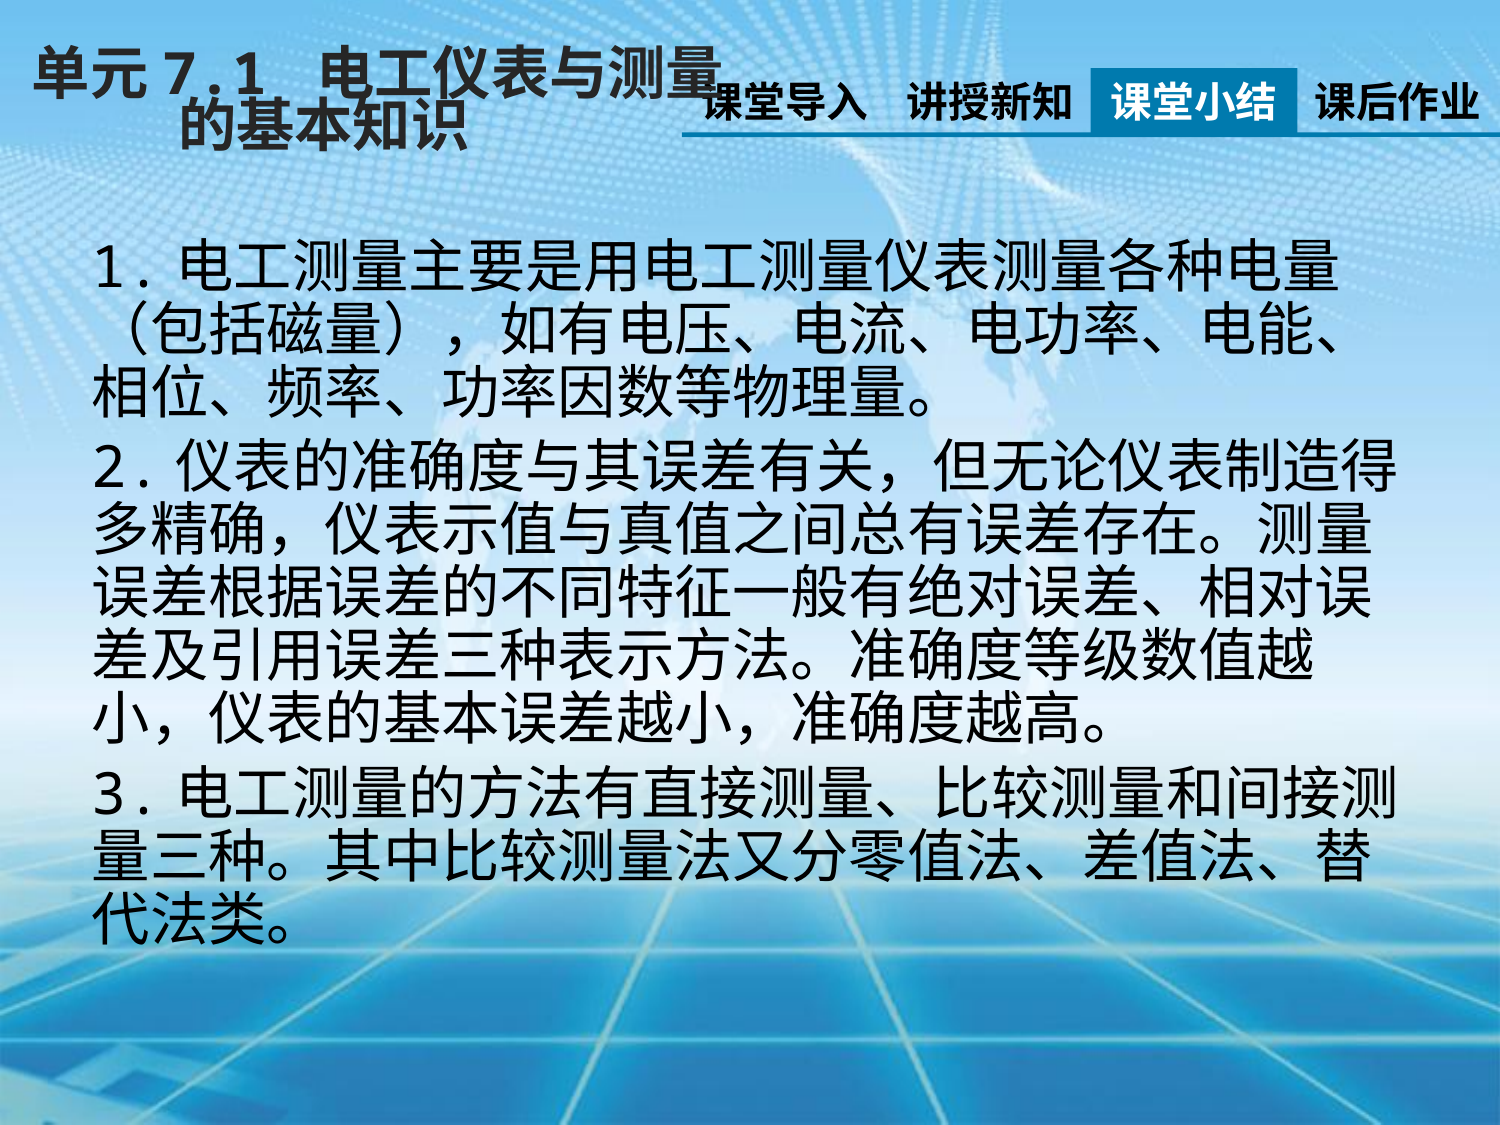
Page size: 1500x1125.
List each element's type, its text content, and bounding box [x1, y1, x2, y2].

picture [0, 0, 1500, 1125]
text_box 单元7.1 电工仪表与测量 的基本知识 [17, 47, 1296, 166]
text_box 1.电工测量主要是用电工测量仪表测量各种电量（包括磁量），如有电压、电流、电功率、电能、相位、频率、功率因数等物理量。 2.仪表的准确度与其误差有关，但无论仪表制造得多精确，仪表示值与真值之间总有误差存在。测量误差根据误差的不同特征一般有绝对误差、相对误差及引用误差三种表示方法。准确度等级数值越小，仪表的基本误差越小，准确度越高。 3.电工测量的方法有直接测量、比较测量和间接测量三种。其中比较测量法又分零值法、差值法、替代法类。 [76, 229, 1424, 1010]
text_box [681, 67, 1500, 135]
